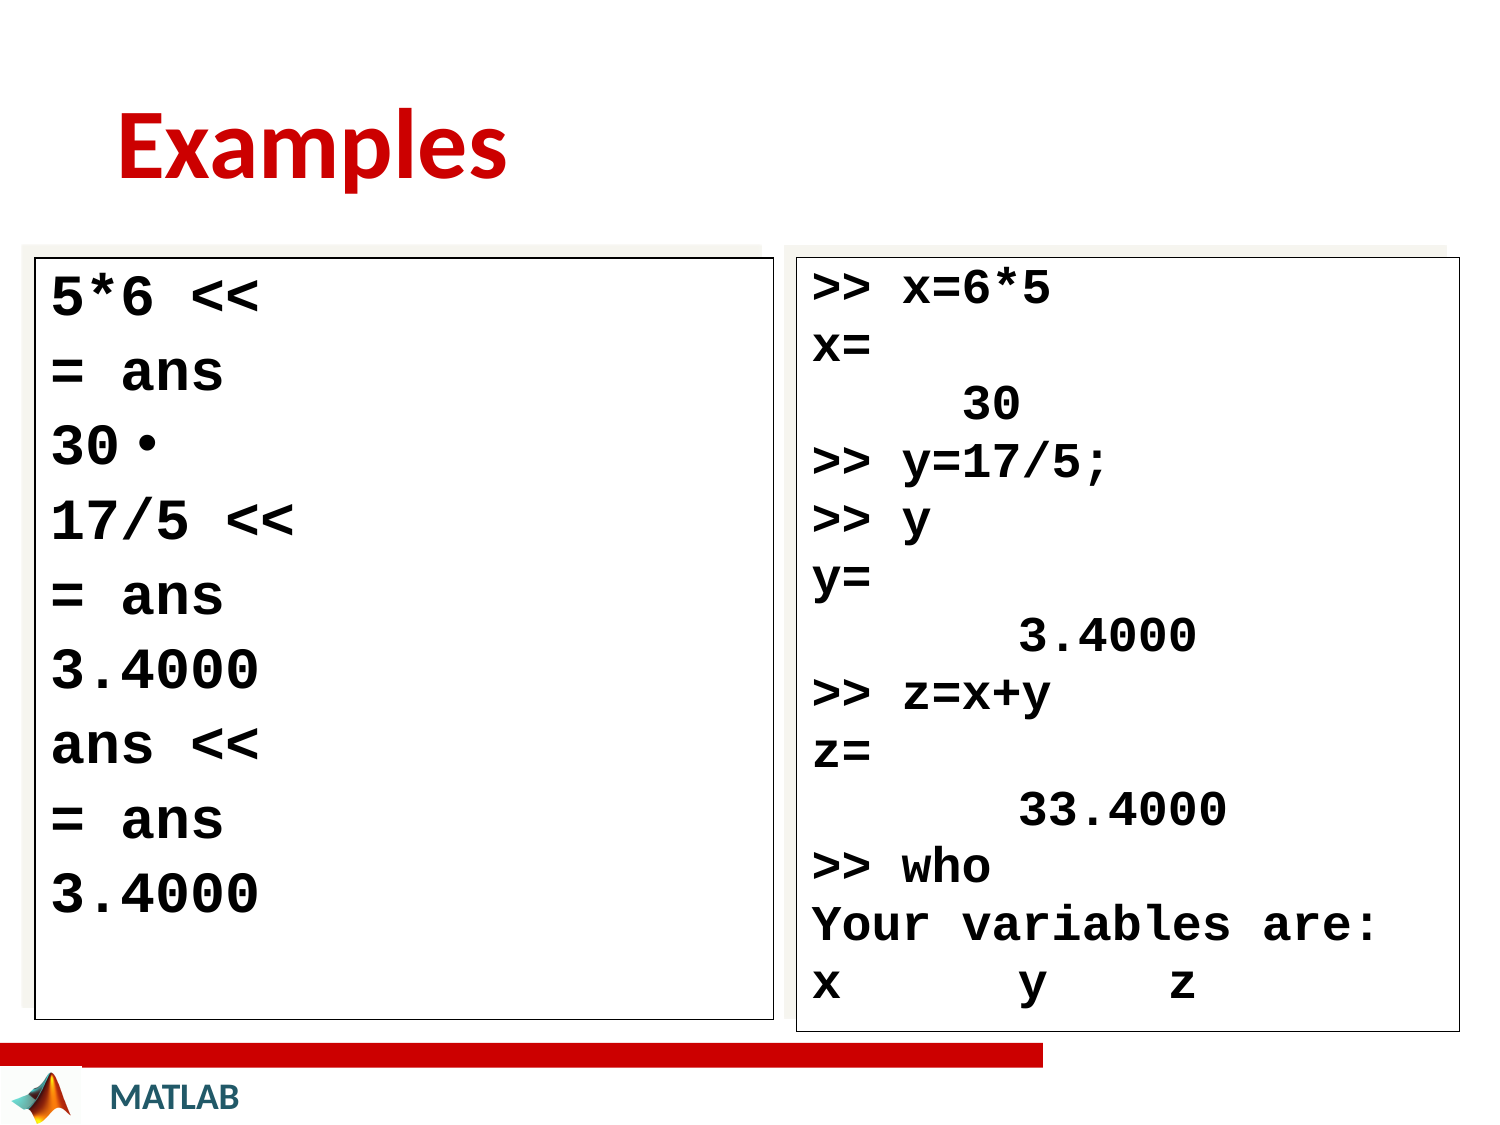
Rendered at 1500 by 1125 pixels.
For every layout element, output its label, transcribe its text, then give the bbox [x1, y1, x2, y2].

picture [0, 1066, 83, 1125]
text_box >> x=6*5 x= 30 >> y=17/5; >> y y= 3.4000 >> z=x+y z= 33.4000 >> who Your variables are: x y z [796, 257, 1460, 1032]
footer [0, 1042, 1043, 1068]
title Examples [75, 45, 1425, 233]
text_box MATLAB [94, 1064, 255, 1125]
list >> 6*5 ans = 30 >> 17/5 ans = 3.4000 >> ans ans = 3.4000 [35, 257, 774, 1020]
